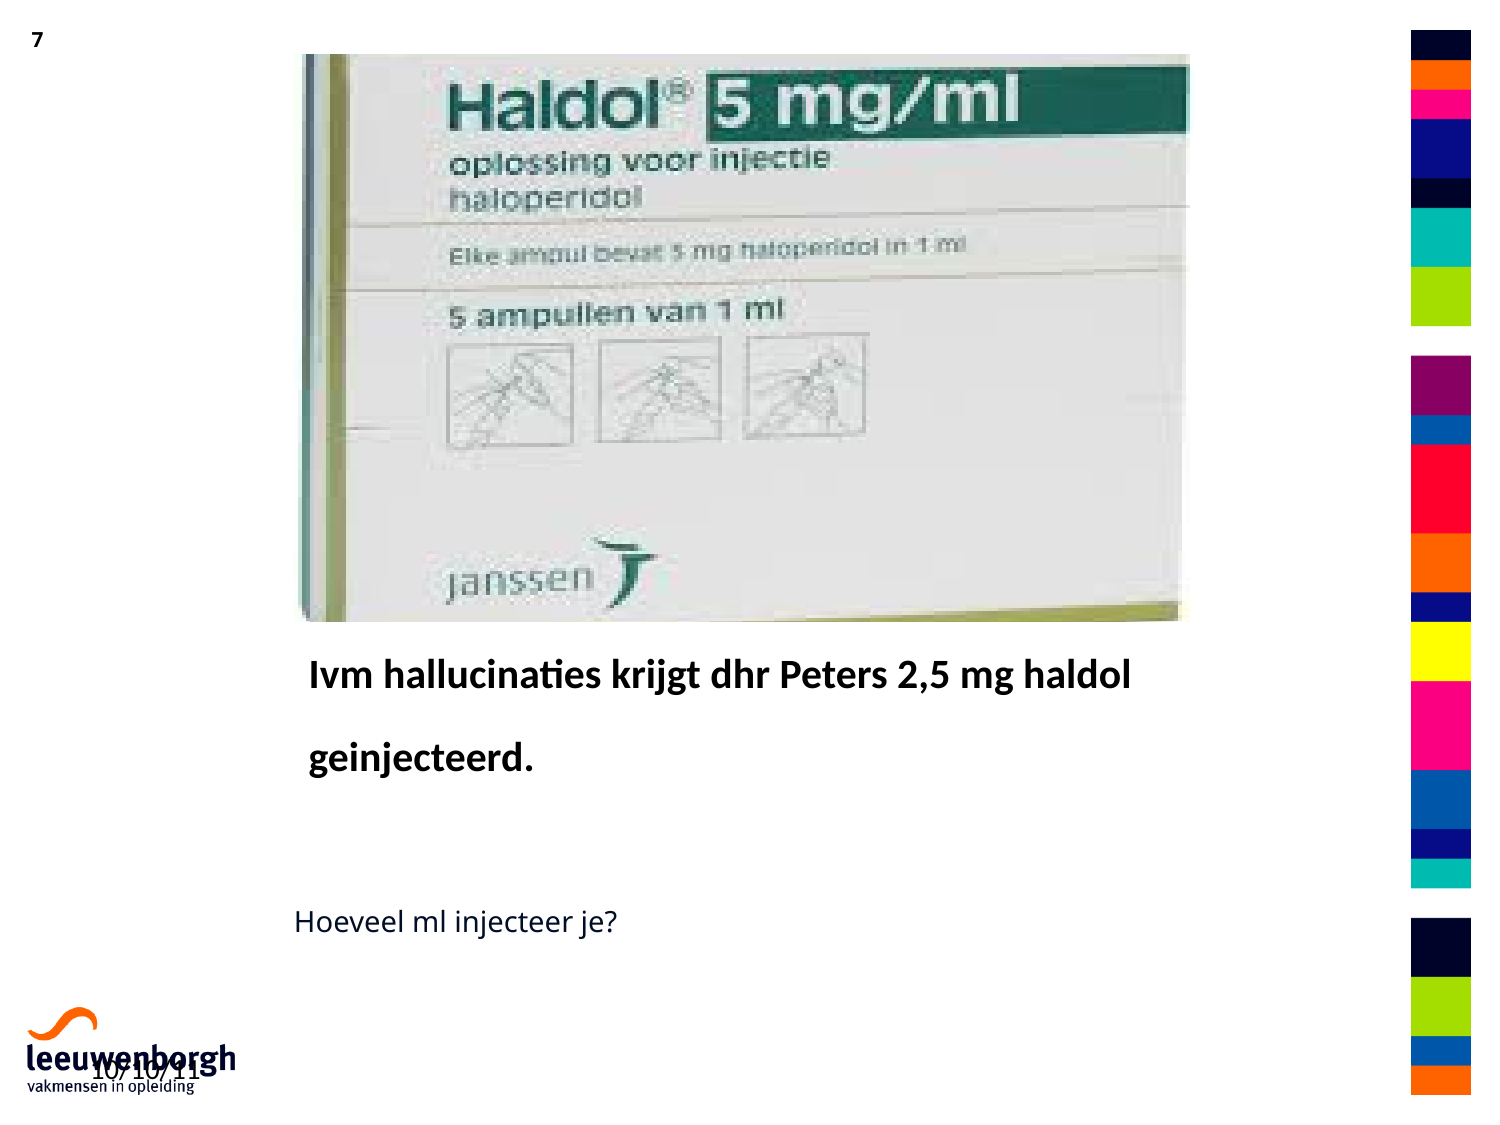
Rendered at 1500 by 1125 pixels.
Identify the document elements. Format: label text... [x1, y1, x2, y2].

list Hoeveel ml injecteer je? [293, 880, 1195, 1013]
picture [27, 1007, 235, 1095]
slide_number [74, 1042, 425, 1103]
title Ivm hallucinaties krijgt dhr Peters 2,5 mg haldol geinjecteerd. [293, 628, 1195, 788]
picture [1411, 30, 1471, 1095]
picture [293, 54, 1195, 622]
